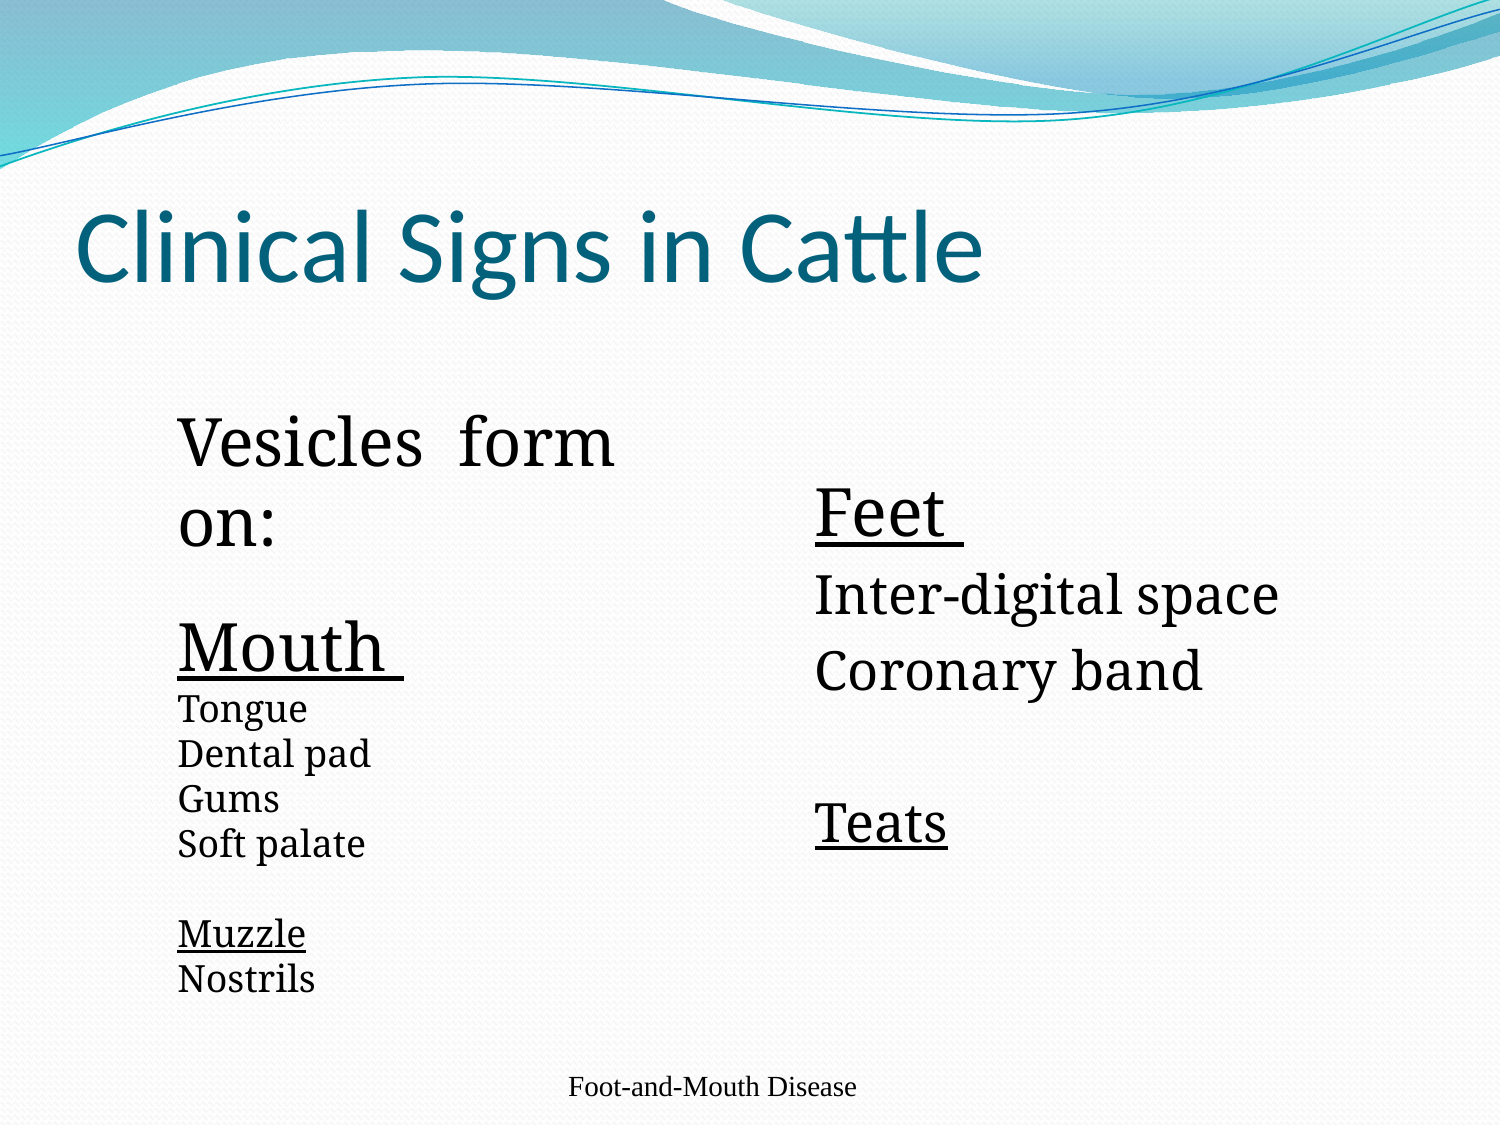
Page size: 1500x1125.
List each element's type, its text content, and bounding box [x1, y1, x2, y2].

list Feet Inter-digital space Coronary band Teats [800, 462, 1463, 975]
footer Foot-and-Mouth Disease [437, 1042, 988, 1103]
list [75, 314, 738, 1043]
text_box Vesicles form on: Mouth Tongue Dental pad Gums Soft palate Muzzle Nostrils [162, 312, 713, 1008]
title Clinical Signs in Cattle [75, 115, 1425, 303]
